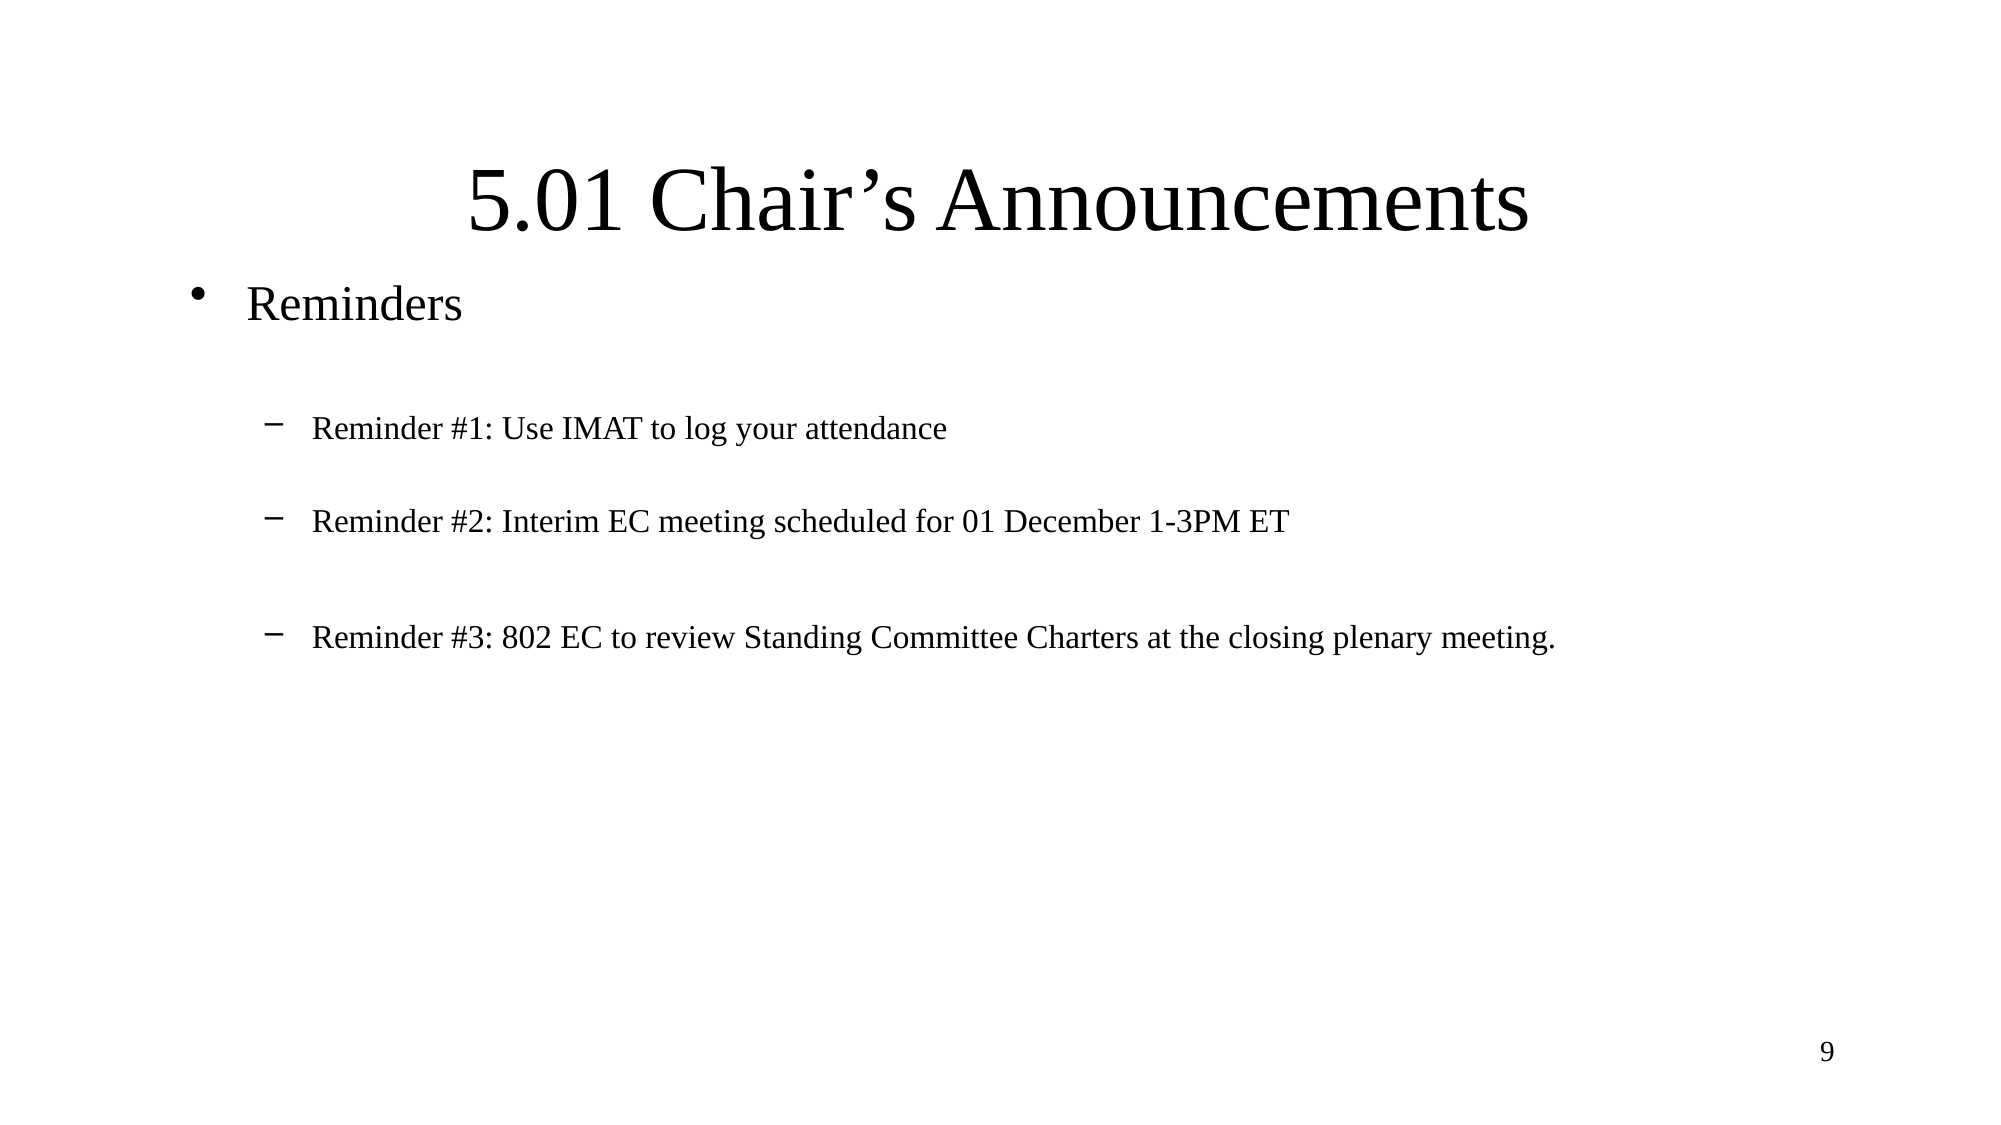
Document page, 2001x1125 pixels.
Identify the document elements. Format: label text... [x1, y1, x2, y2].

list Reminders Reminder #1: Use IMAT to log your attendance Reminder #2: Interim EC meeting scheduled for 01 December 1-3PM ET Reminder #3: 802 EC to review Standing Committee Charters at the closing plenary meeting. [174, 262, 1788, 938]
title 5.01 Chair’s Announcements [149, 99, 1851, 288]
slide_number 9 [1433, 1024, 1851, 1101]
